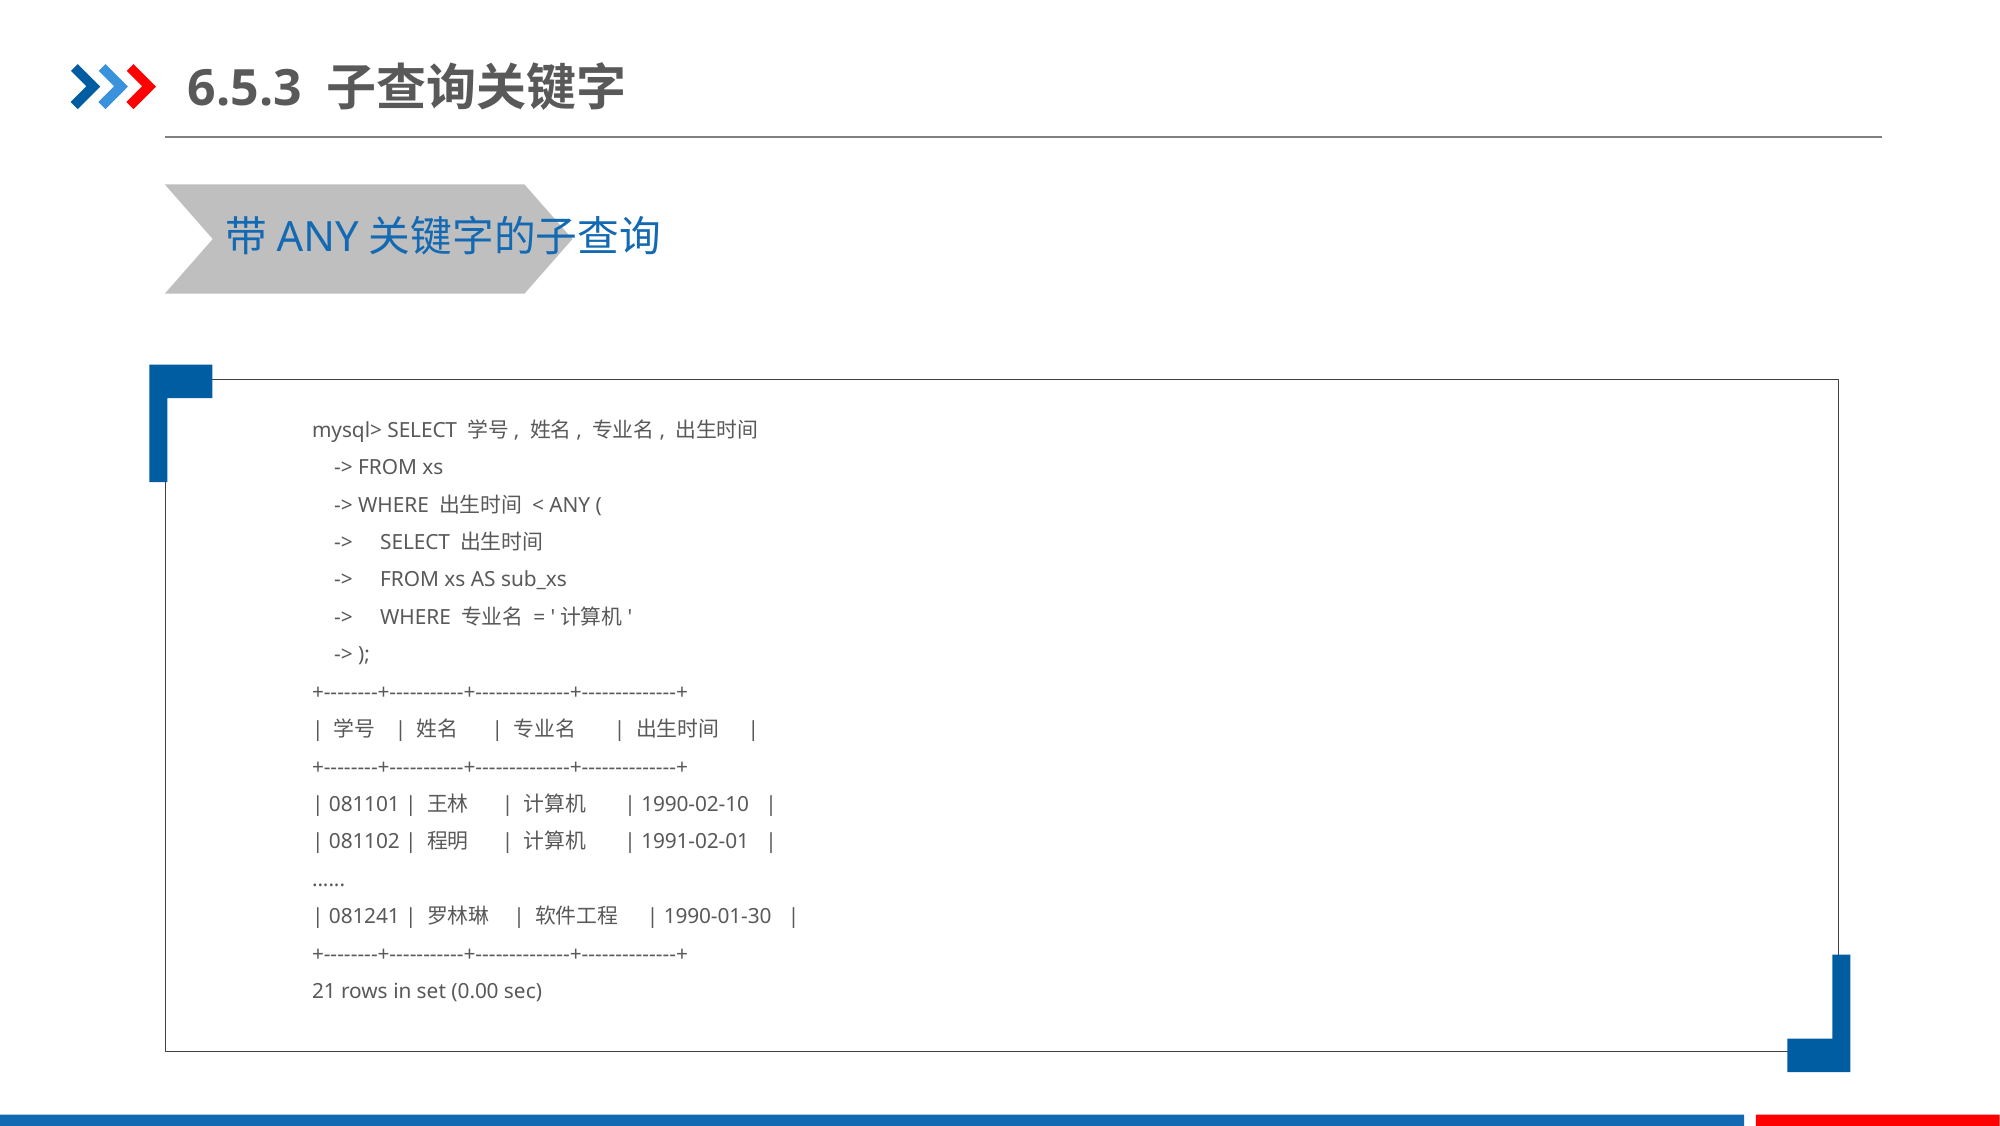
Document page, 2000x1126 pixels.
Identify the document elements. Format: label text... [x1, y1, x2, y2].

text_box [164, 184, 540, 236]
text_box 6.5.3 子查询关键字 [187, 43, 827, 127]
text_box [147, 363, 215, 484]
text_box [164, 242, 548, 294]
text_box [1785, 953, 1852, 1074]
text_box [163, 378, 1841, 1053]
text_box 带ANY关键字的子查询 [210, 202, 676, 267]
